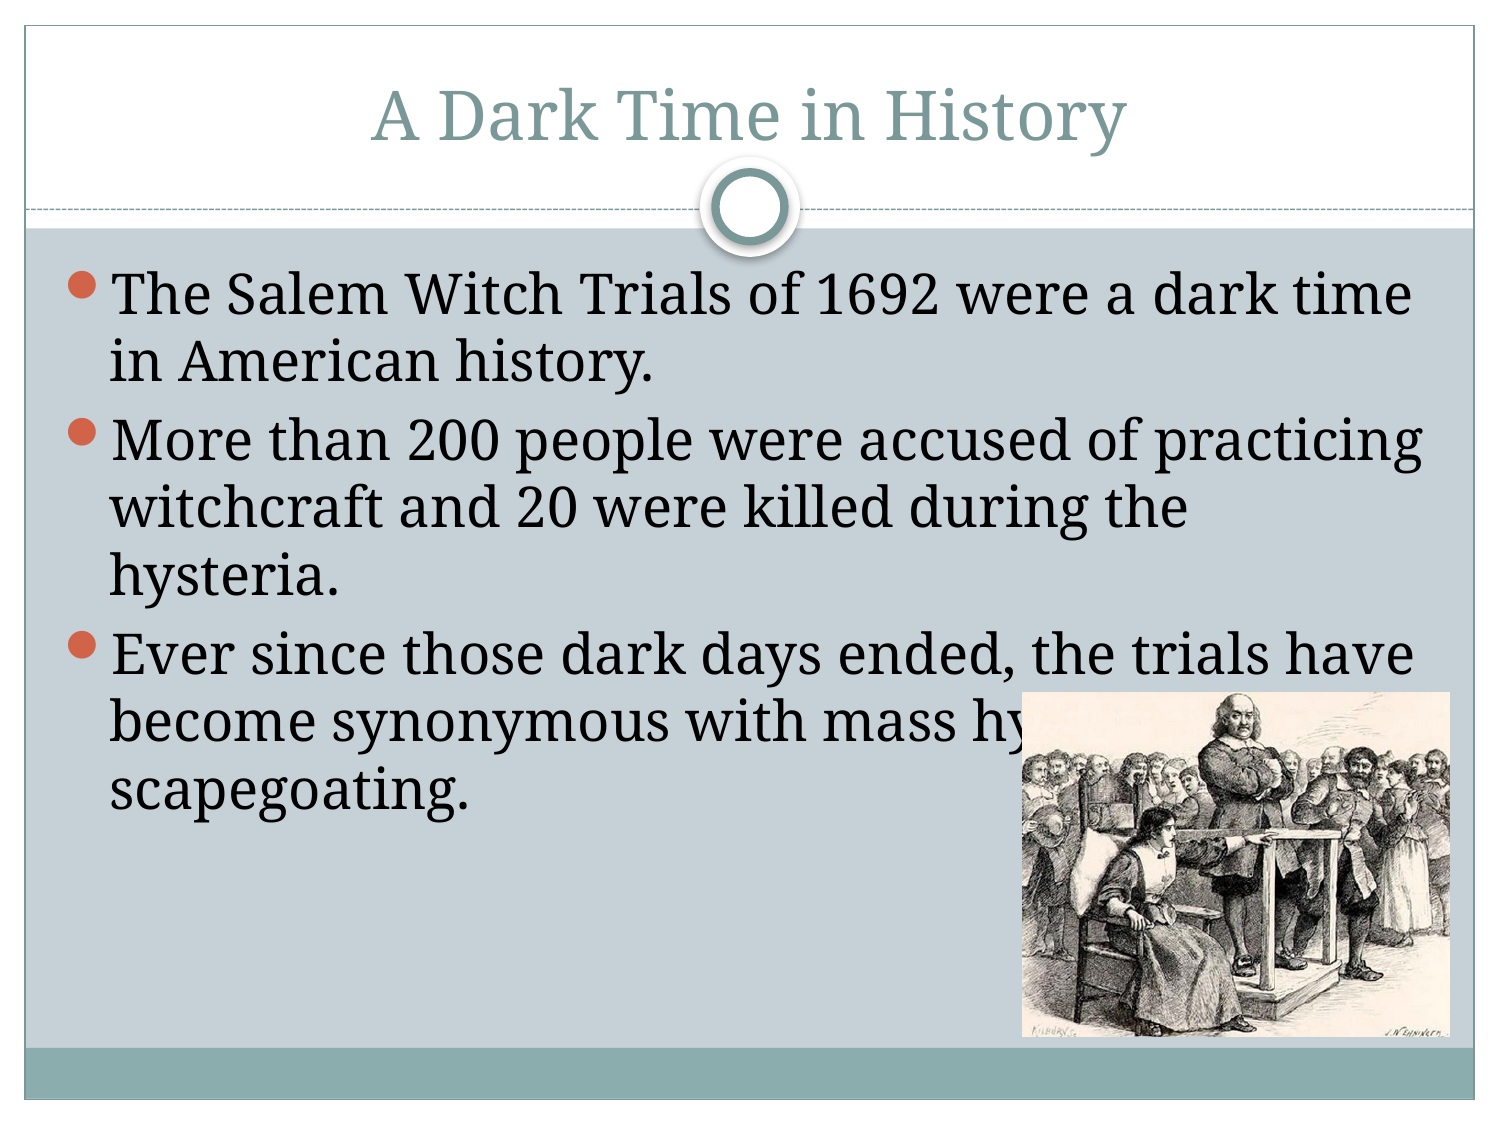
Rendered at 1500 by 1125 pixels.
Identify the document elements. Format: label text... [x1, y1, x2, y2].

picture [1022, 692, 1450, 1037]
title A Dark Time in History [49, 37, 1450, 162]
list The Salem Witch Trials of 1692 were a dark time in American history. More than 200 people were accused of practicing witchcraft and 20 were killed during the hysteria. Ever since those dark days ended, the trials have become synonymous with mass hysteria and scapegoating. [49, 250, 1445, 1001]
